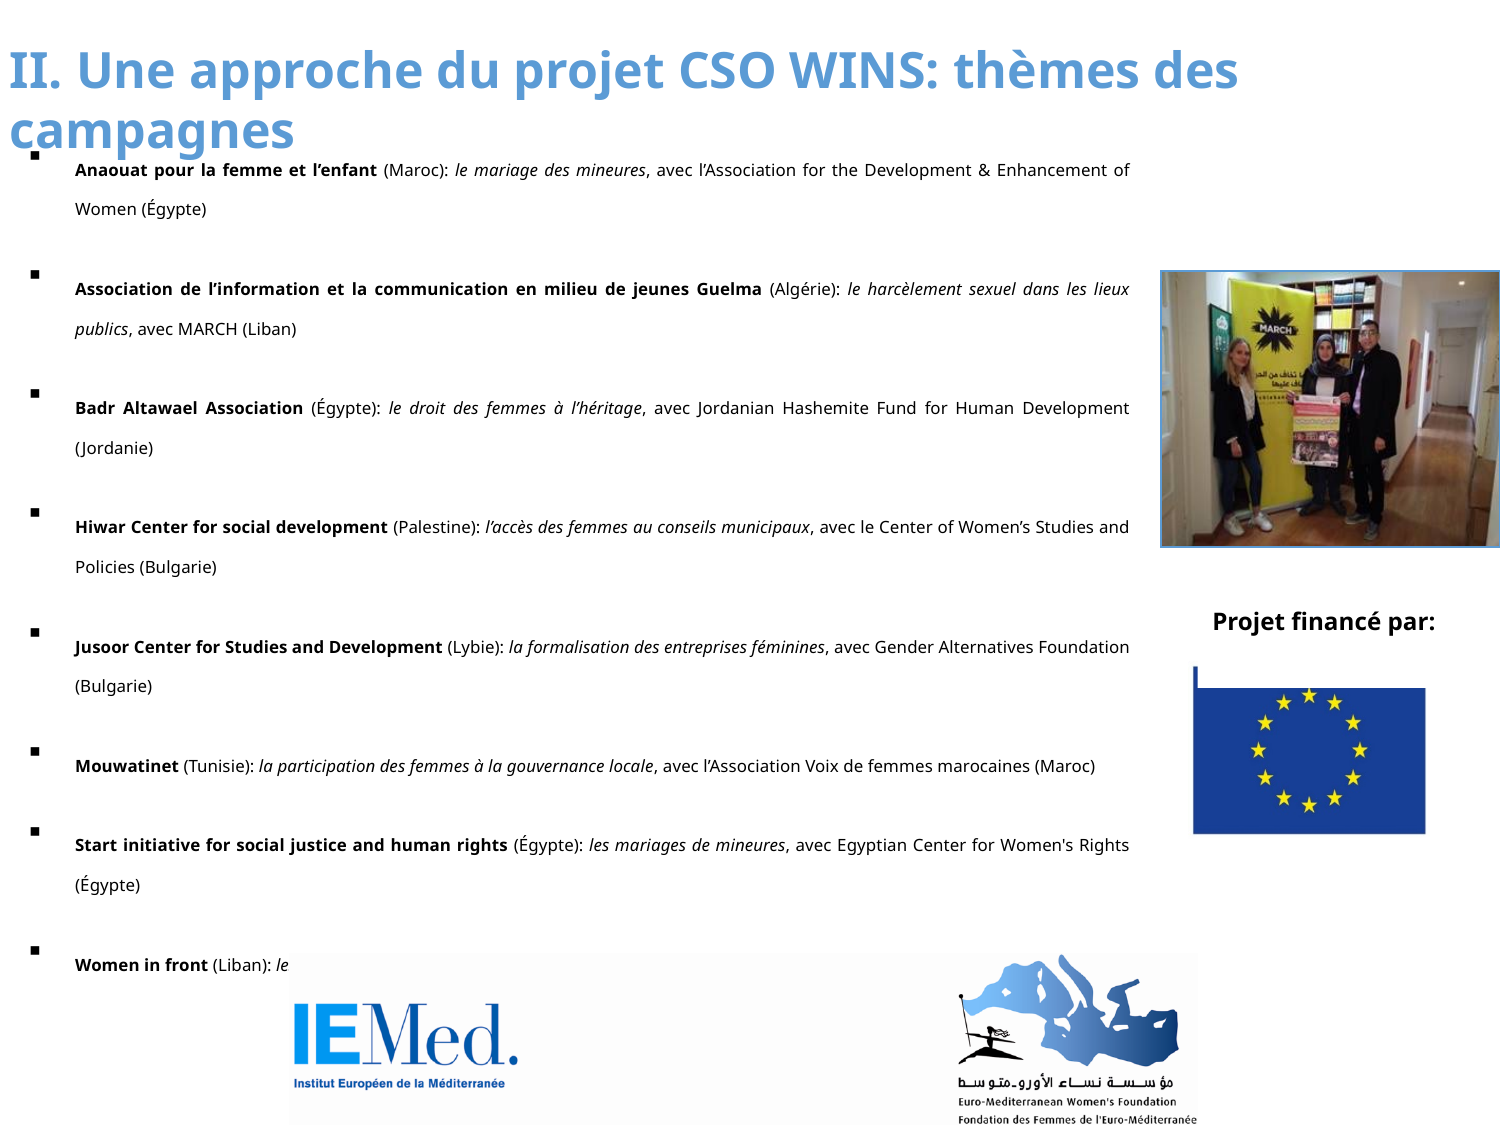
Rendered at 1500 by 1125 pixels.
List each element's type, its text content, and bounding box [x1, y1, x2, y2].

text_box Projet financé par: [1197, 570, 1451, 688]
picture [1188, 661, 1430, 839]
text_box II. Une approche du projet CSO WINS: thèmes des campagnes [0, 31, 1480, 166]
picture [1161, 272, 1499, 547]
text_box Anaouat pour la femme et l’enfant (Maroc): le mariage des mineures, avec l’Association for the Development & Enhancement of Women (Égypte) Association de l’information et la communication en milieu de jeunes Guelma (Algérie): le harcèlement sexuel dans les lieux publics, avec MARCH (Liban) Badr Altawael Association (Égypte): le droit des femmes à l’héritage, avec Jordanian Hashemite Fund for Human Development (Jordanie) Hiwar Center for social development (Palestine): l’accès des femmes au conseils municipaux, avec le Center of Women’s Studies and Policies (Bulgarie) Jusoor Center for Studies and Development (Lybie): la formalisation des entreprises féminines, avec Gender Alternatives Foundation (Bulgarie) Mouwatinet (Tunisie): la participation des femmes à la gouvernance locale, avec l’Association Voix de femmes marocaines (Maroc) Start initiative for social justice and human rights (Égypte): les mariages de mineures, avec Egyptian Center for Women's Rights (Égypte) Women in front (Liban): les quotas pour les femmes au parlement, avec le Lobby européen des Femmes (Belgique) [28, 166, 1130, 975]
picture [289, 953, 1198, 1125]
